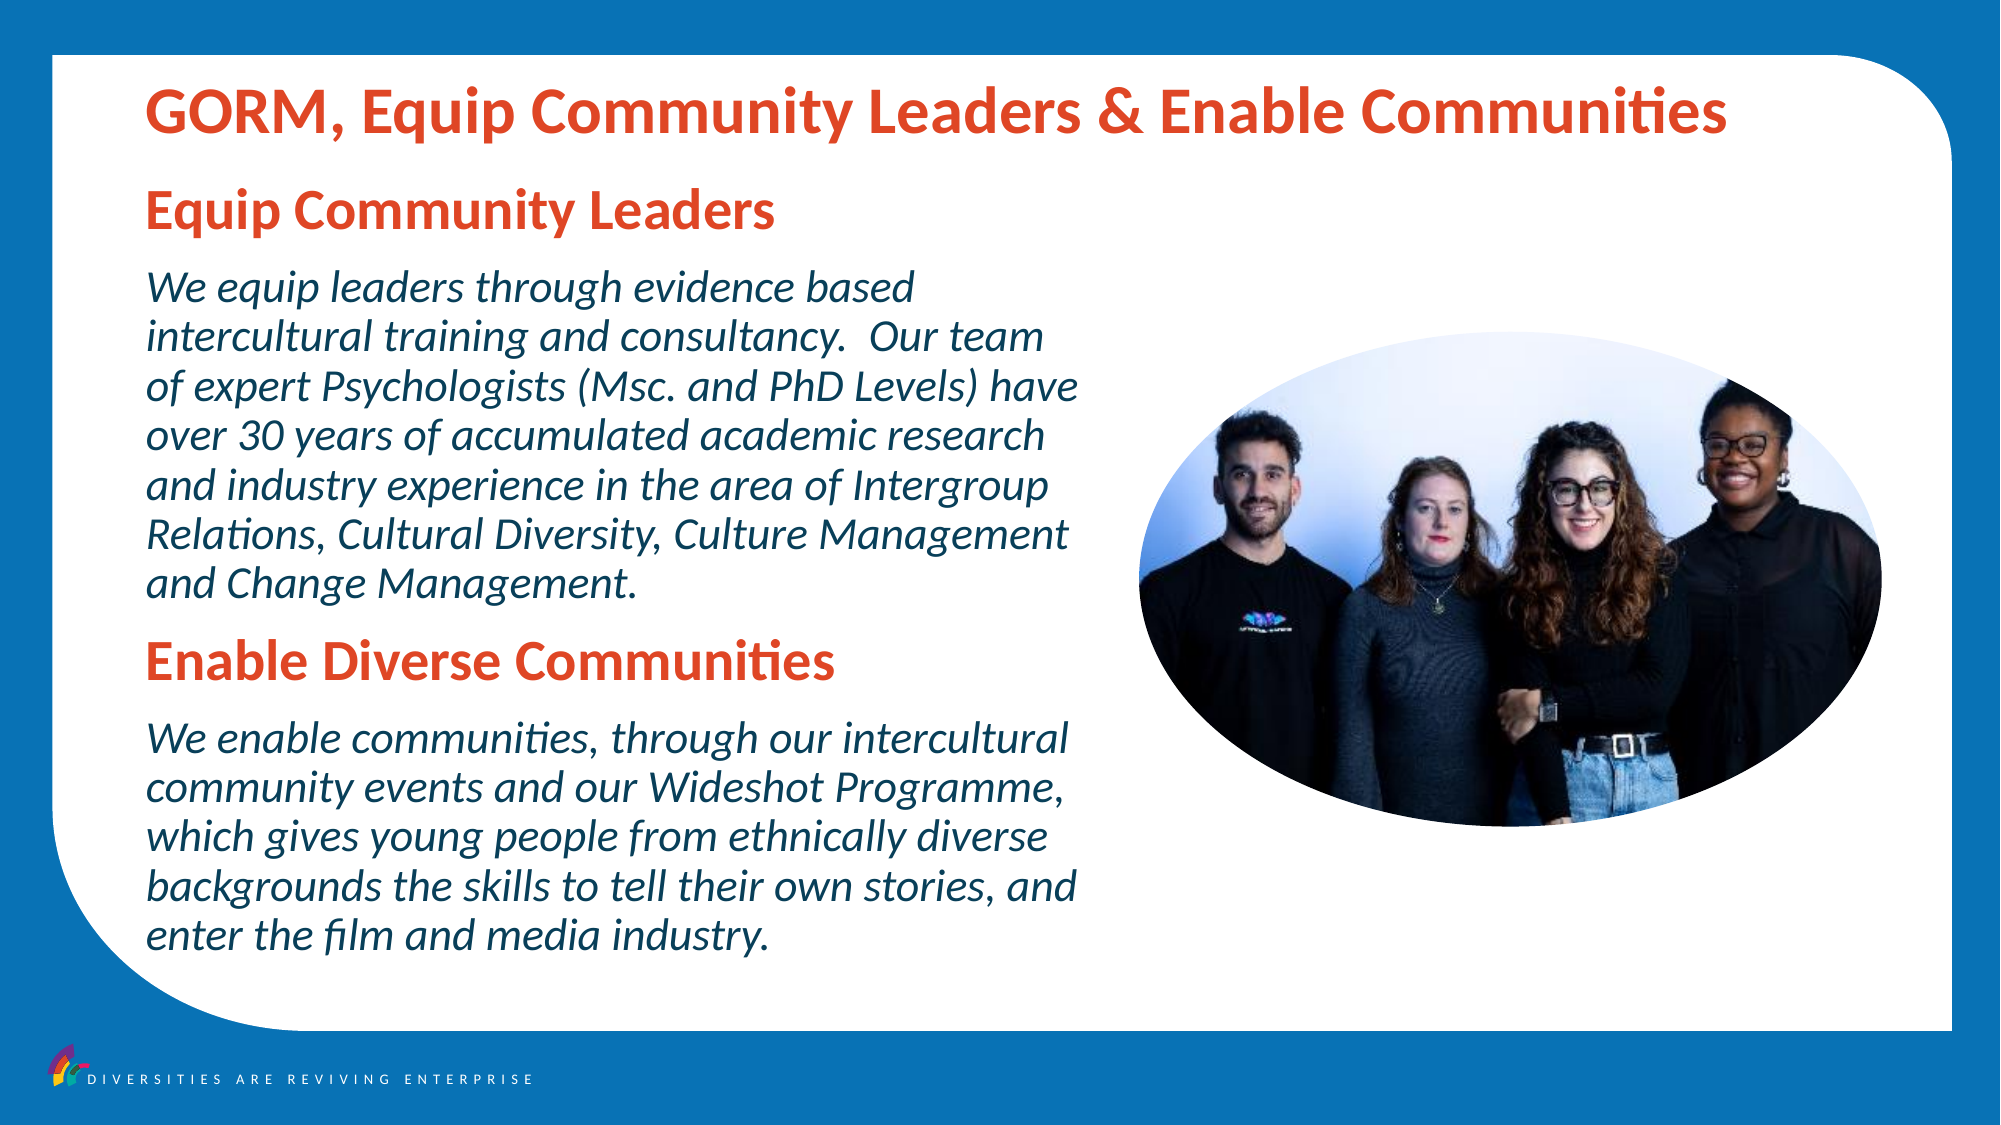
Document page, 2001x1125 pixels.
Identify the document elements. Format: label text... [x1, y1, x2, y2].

list GORM, Equip Community Leaders & Enable Communities [130, 68, 1869, 201]
list Equip Community Leaders We equip leaders through evidence based intercultural training and consultancy. Our team of expert Psychologists (Msc. and PhD Levels) have over 30 years of accumulated academic research and industry experience in the area of Intergroup Relations, Cultural Diversity, Culture Management and Change Management. Enable Diverse Communities We enable communities, through our intercultural community events and our Wideshot Programme, which gives young people from ethnically diverse backgrounds the skills to tell their own stories, and enter the film and media industry. [130, 171, 1105, 804]
picture [1139, 331, 1882, 827]
